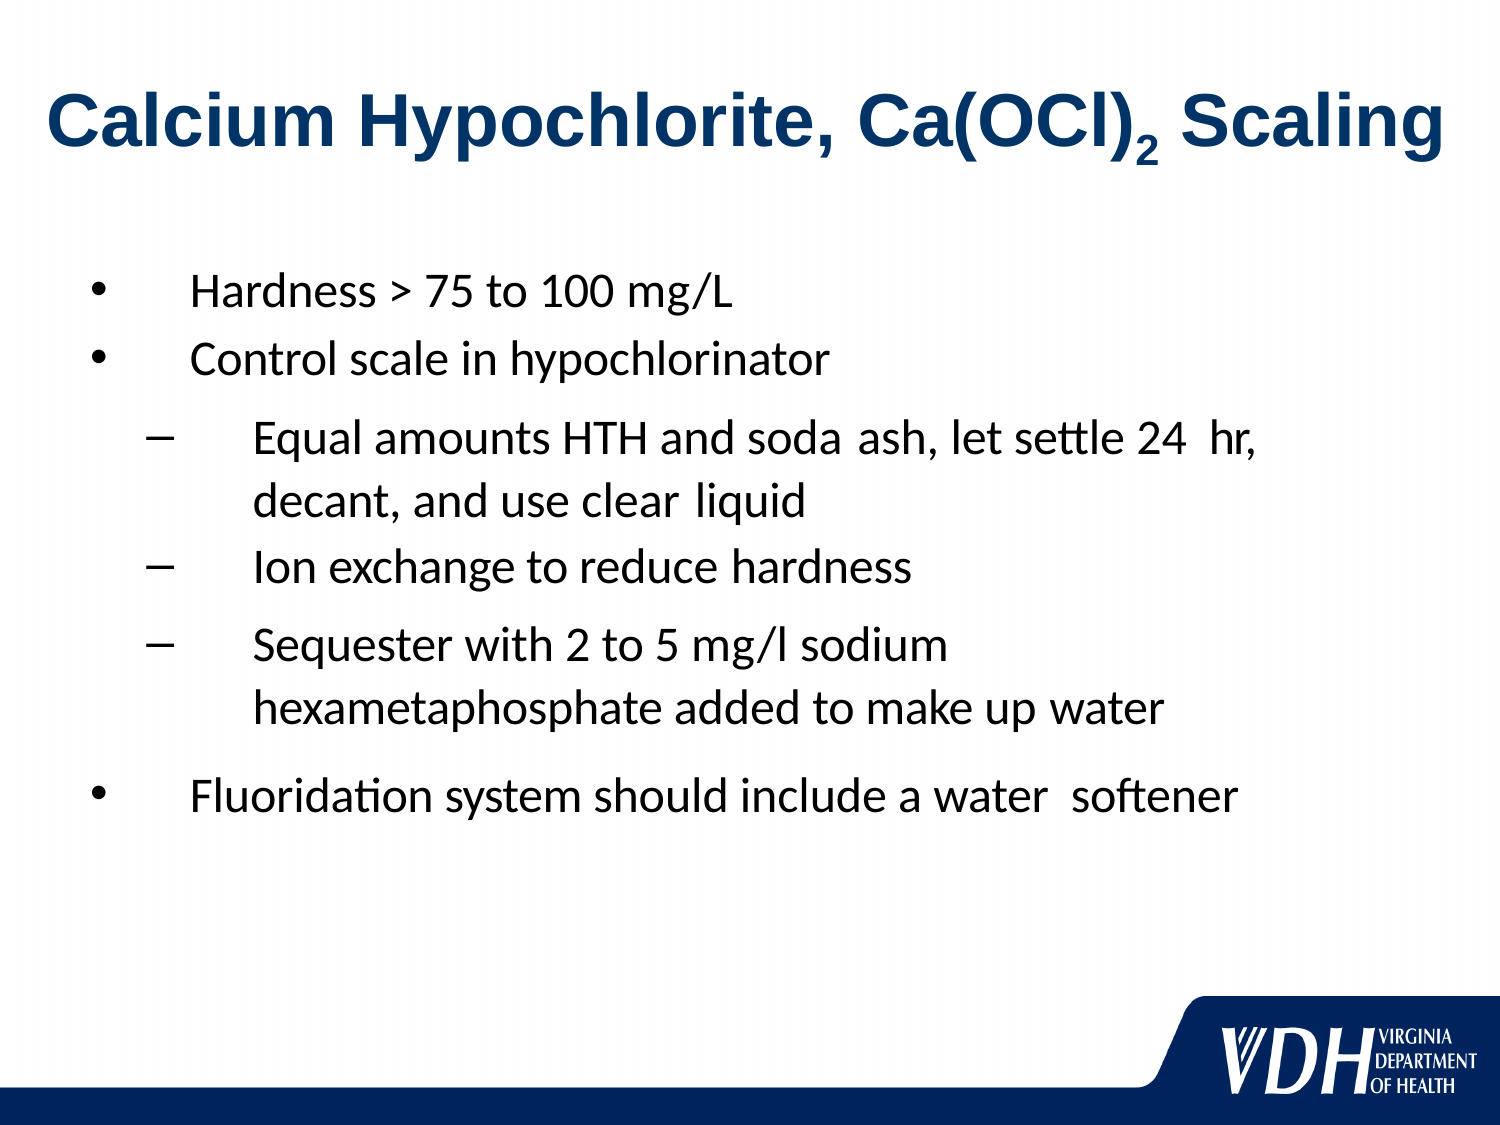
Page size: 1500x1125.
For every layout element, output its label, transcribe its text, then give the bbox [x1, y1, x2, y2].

text_box Hardness > 75 to 100 mg/L Control scale in hypochlorinator Equal amounts HTH and soda ash, let settle 24 hr, decant, and use clear liquid Ion exchange to reduce hardness Sequester with 2 to 5 mg/l sodium hexametaphosphate added to make up water Fluoridation system should include a water softener [87, 247, 1364, 823]
title Calcium Hypochlorite, Ca(OCl)2 Scaling [43, 26, 1456, 217]
picture [0, 0, 1500, 1125]
